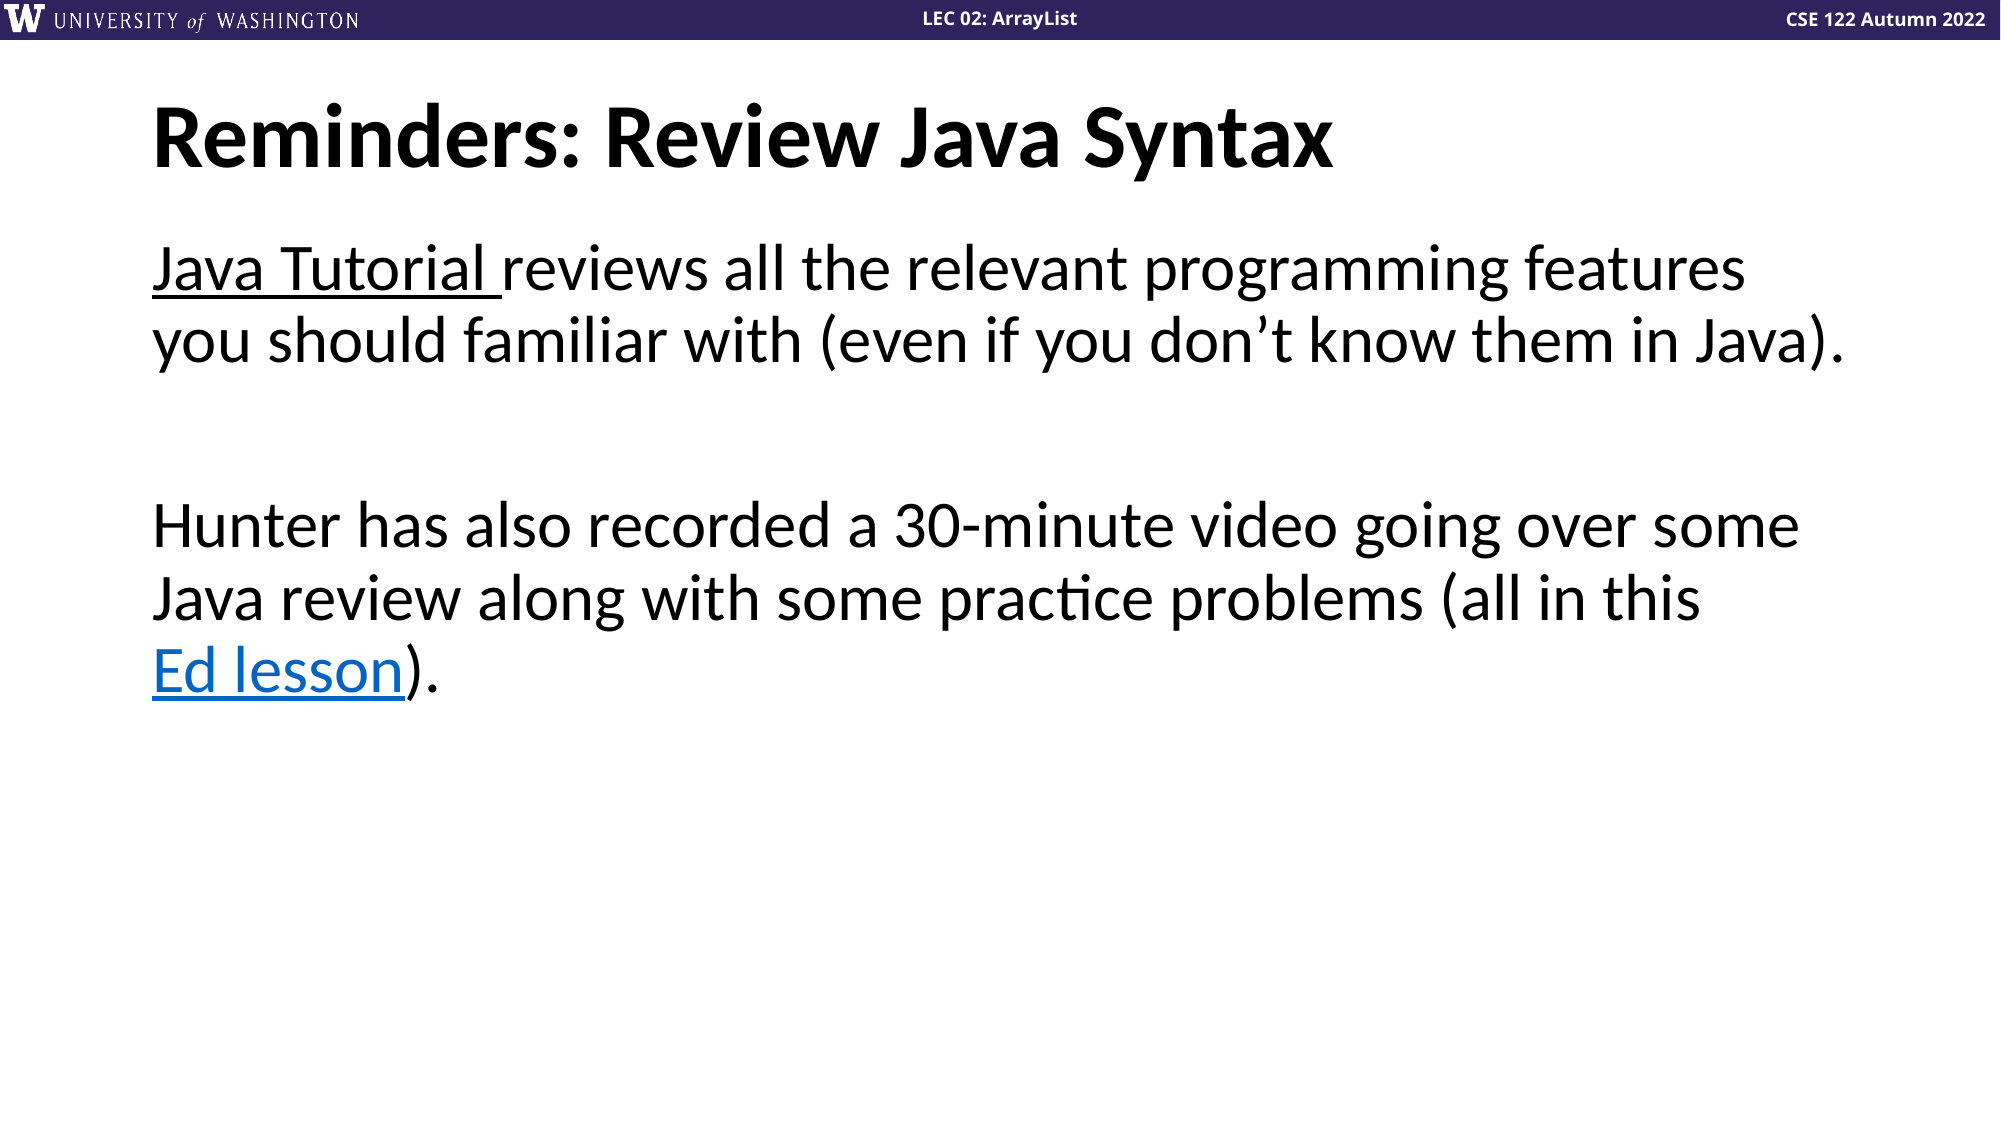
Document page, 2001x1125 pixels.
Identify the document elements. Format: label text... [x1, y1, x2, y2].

title Reminders: Review Java Syntax [137, 74, 1863, 200]
list Java Tutorial reviews all the relevant programming features you should familiar with (even if you don’t know them in Java). Hunter has also recorded a 30-minute video going over some Java review along with some practice problems (all in this Ed lesson). [137, 224, 1863, 1014]
picture [4, 4, 358, 33]
